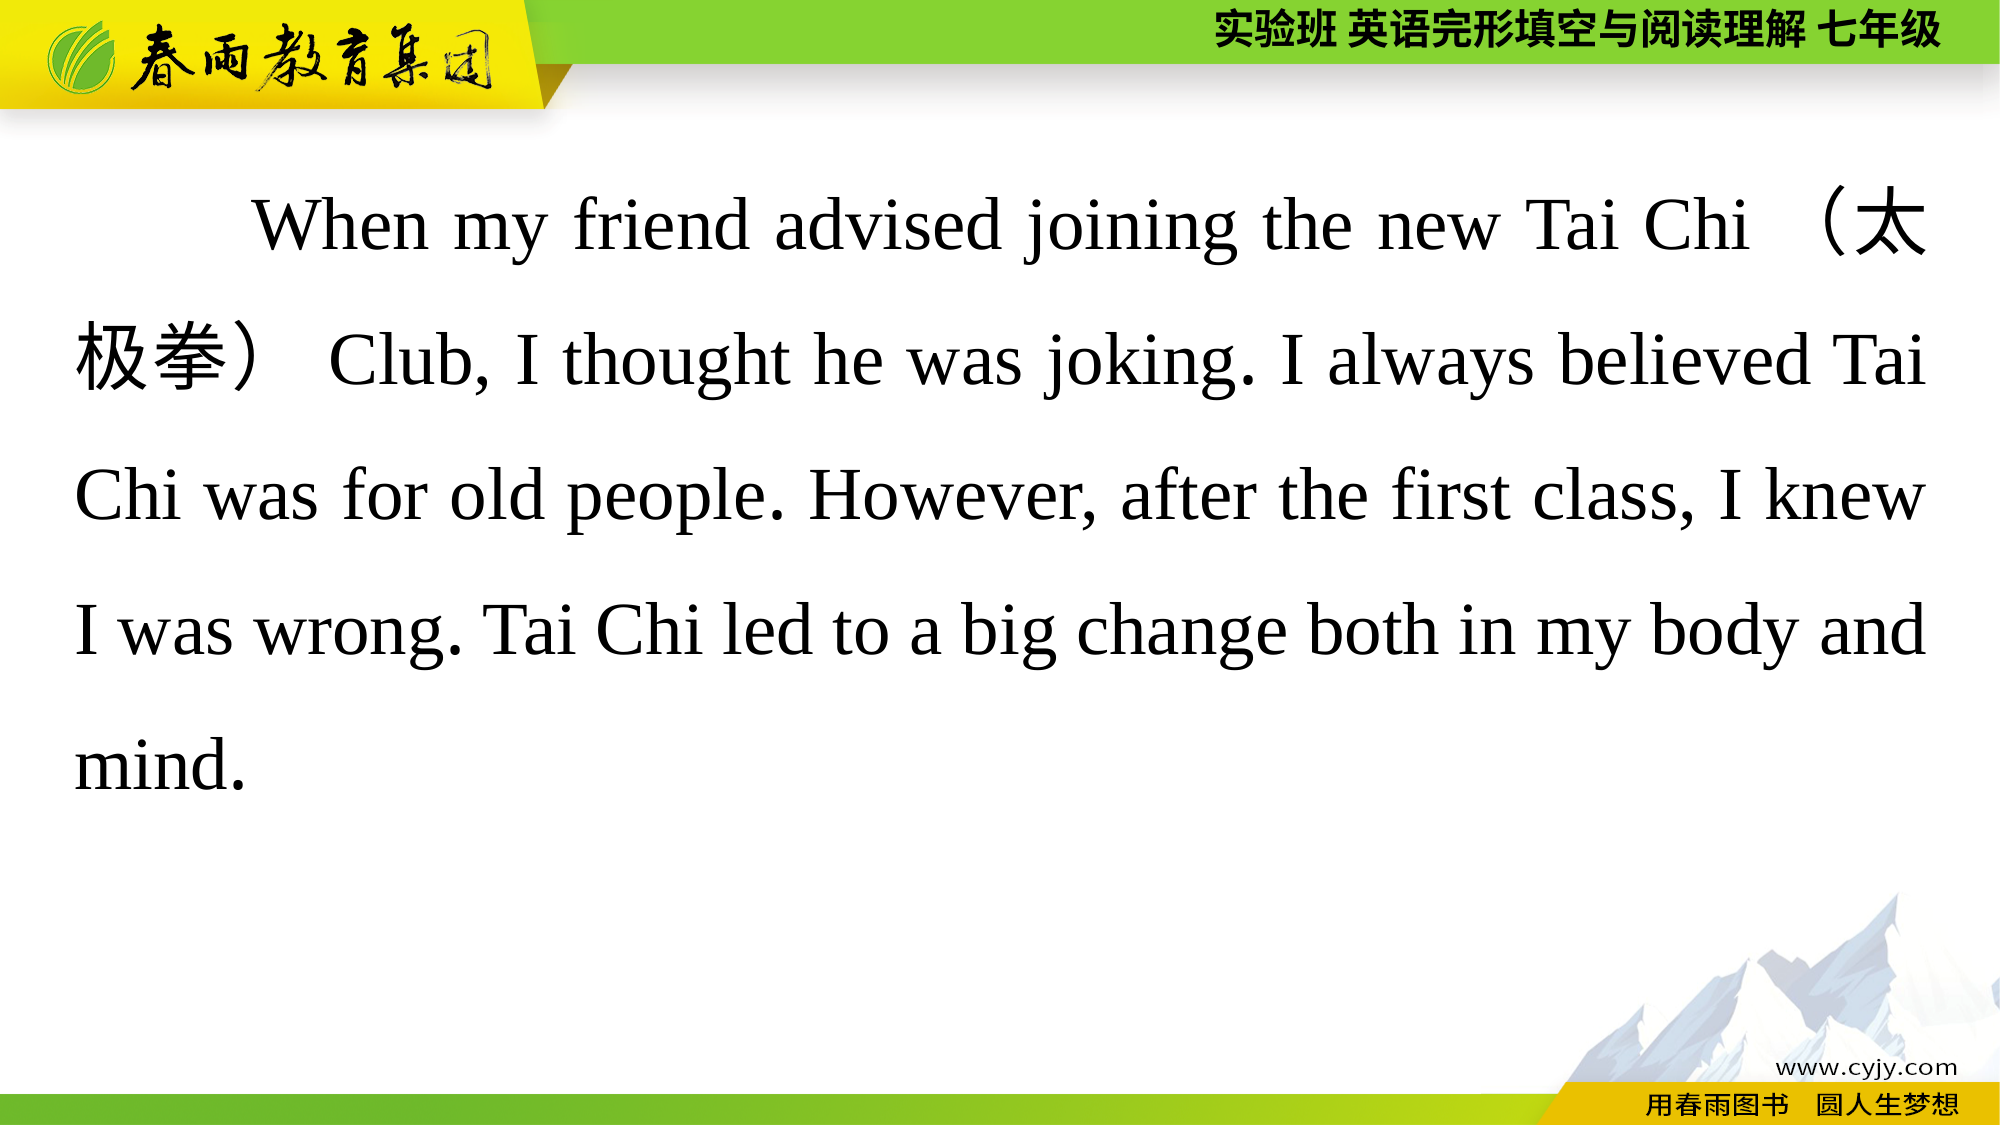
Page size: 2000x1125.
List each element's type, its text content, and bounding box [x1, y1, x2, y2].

picture [0, 0, 2000, 1125]
list When my friend advised joining the new Tai Chi（太极拳）Club, I thought he was joking. I always believed Tai Chi was for old people. However, after the first class, I knew I was wrong. Tai Chi led to a big change both in my body and mind. [59, 122, 1944, 819]
